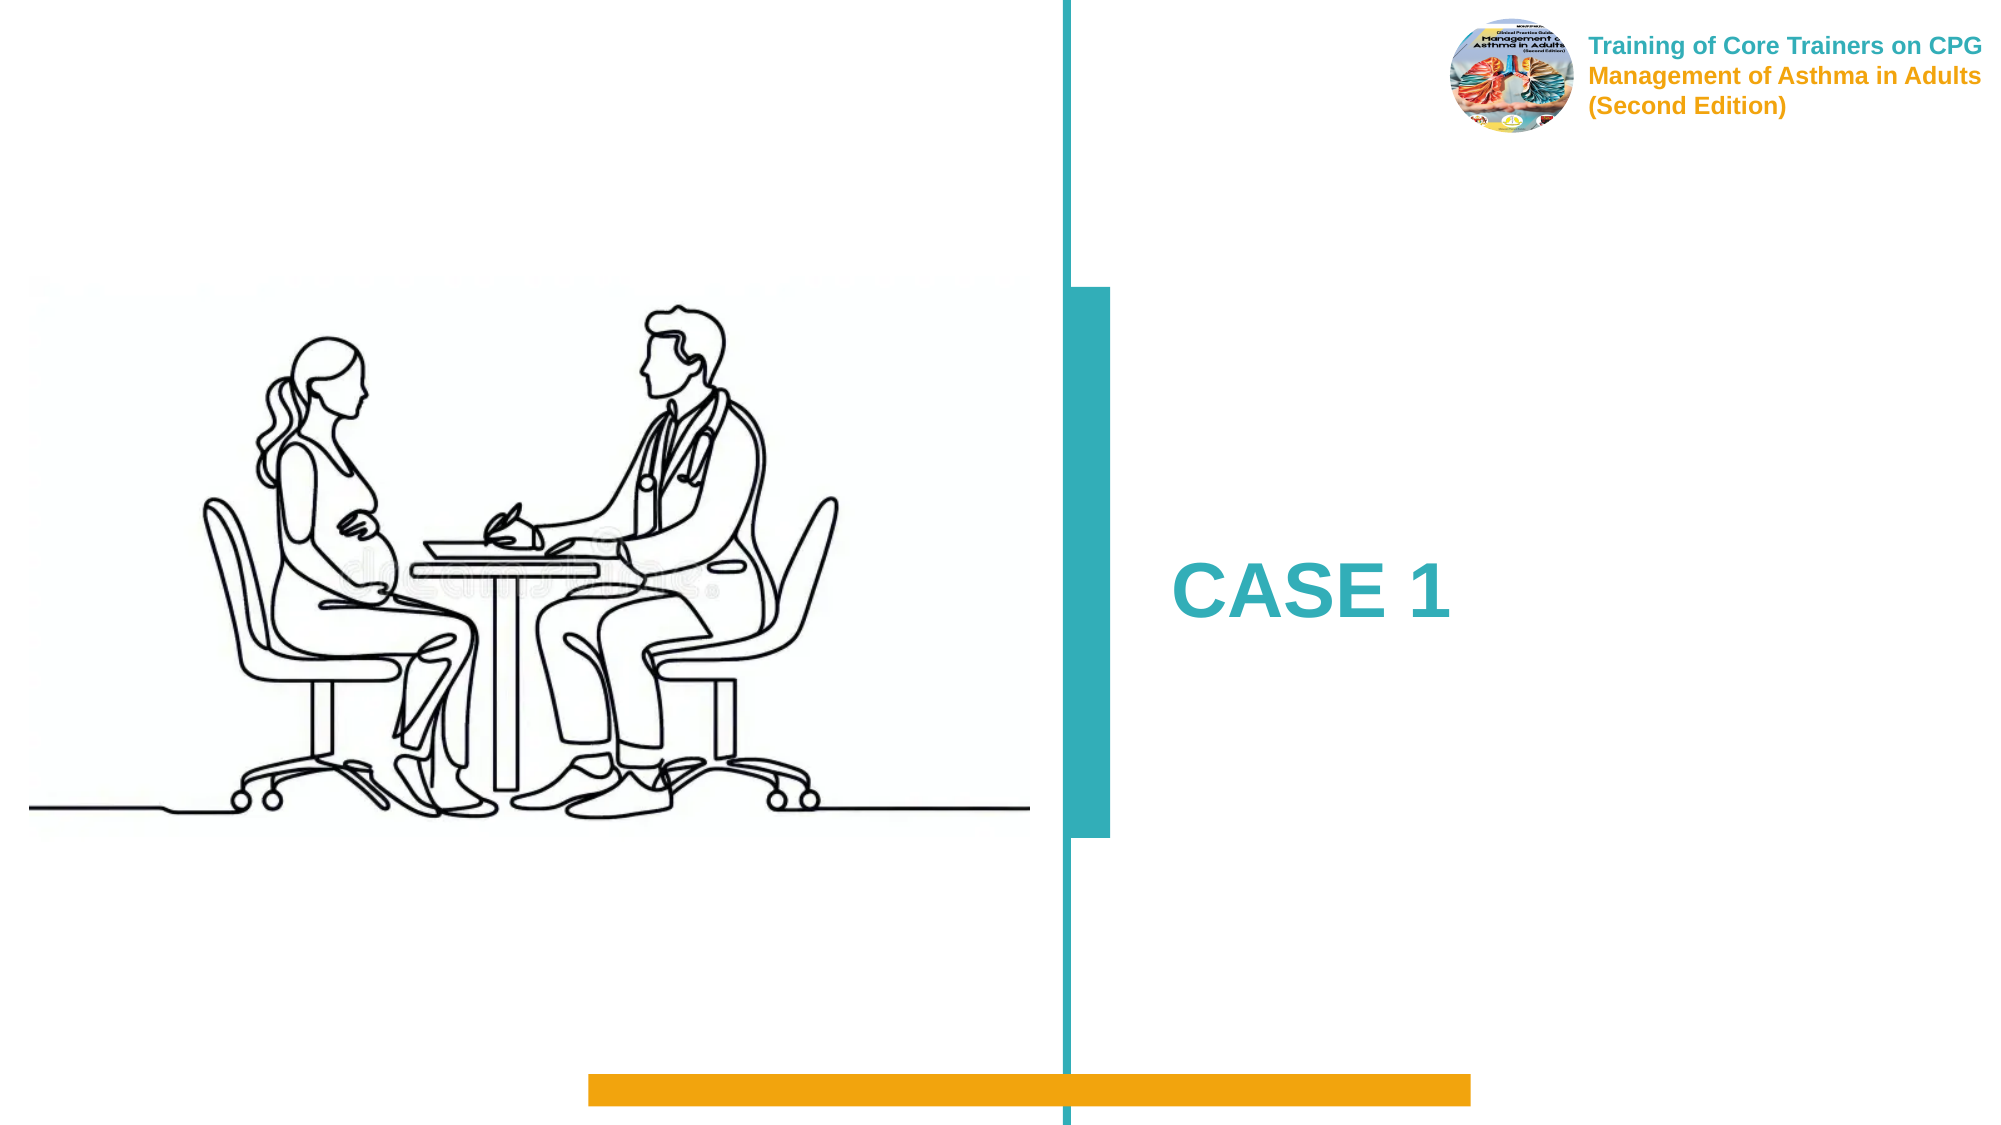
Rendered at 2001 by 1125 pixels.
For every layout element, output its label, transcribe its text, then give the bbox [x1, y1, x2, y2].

text_box [586, 1072, 1473, 1108]
text_box CASE 1 [1156, 532, 1913, 745]
picture [29, 276, 1030, 849]
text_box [1449, 18, 2000, 133]
